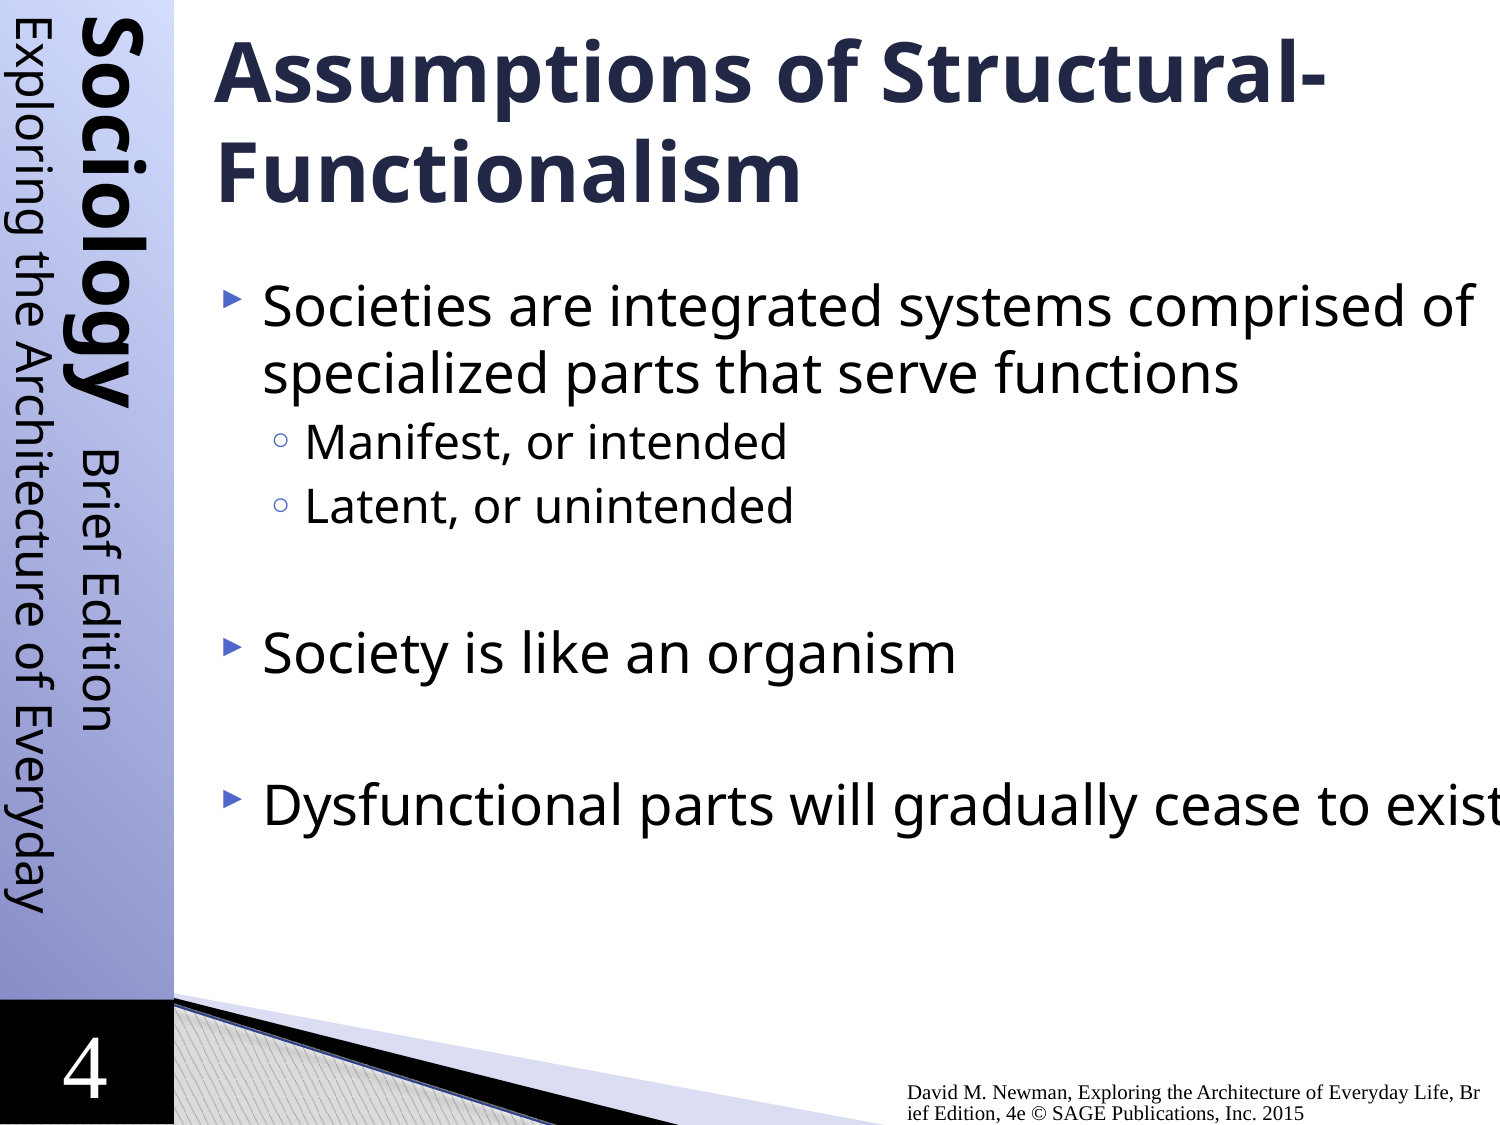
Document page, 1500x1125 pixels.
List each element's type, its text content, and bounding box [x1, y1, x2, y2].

footer David M. Newman, Exploring the Architecture of Everyday Life, Brief Edition, 4e © SAGE Publications, Inc. 2015 [892, 1051, 1500, 1112]
picture [174, 1003, 558, 1125]
list Societies are integrated systems comprised of specialized parts that serve functions Manifest, or intended Latent, or unintended Society is like an organism Dysfunctional parts will gradually cease to exist [187, 262, 1500, 1005]
title Assumptions of Structural-Functionalism [200, 24, 1500, 213]
text_box [1114, 1112, 1500, 1125]
